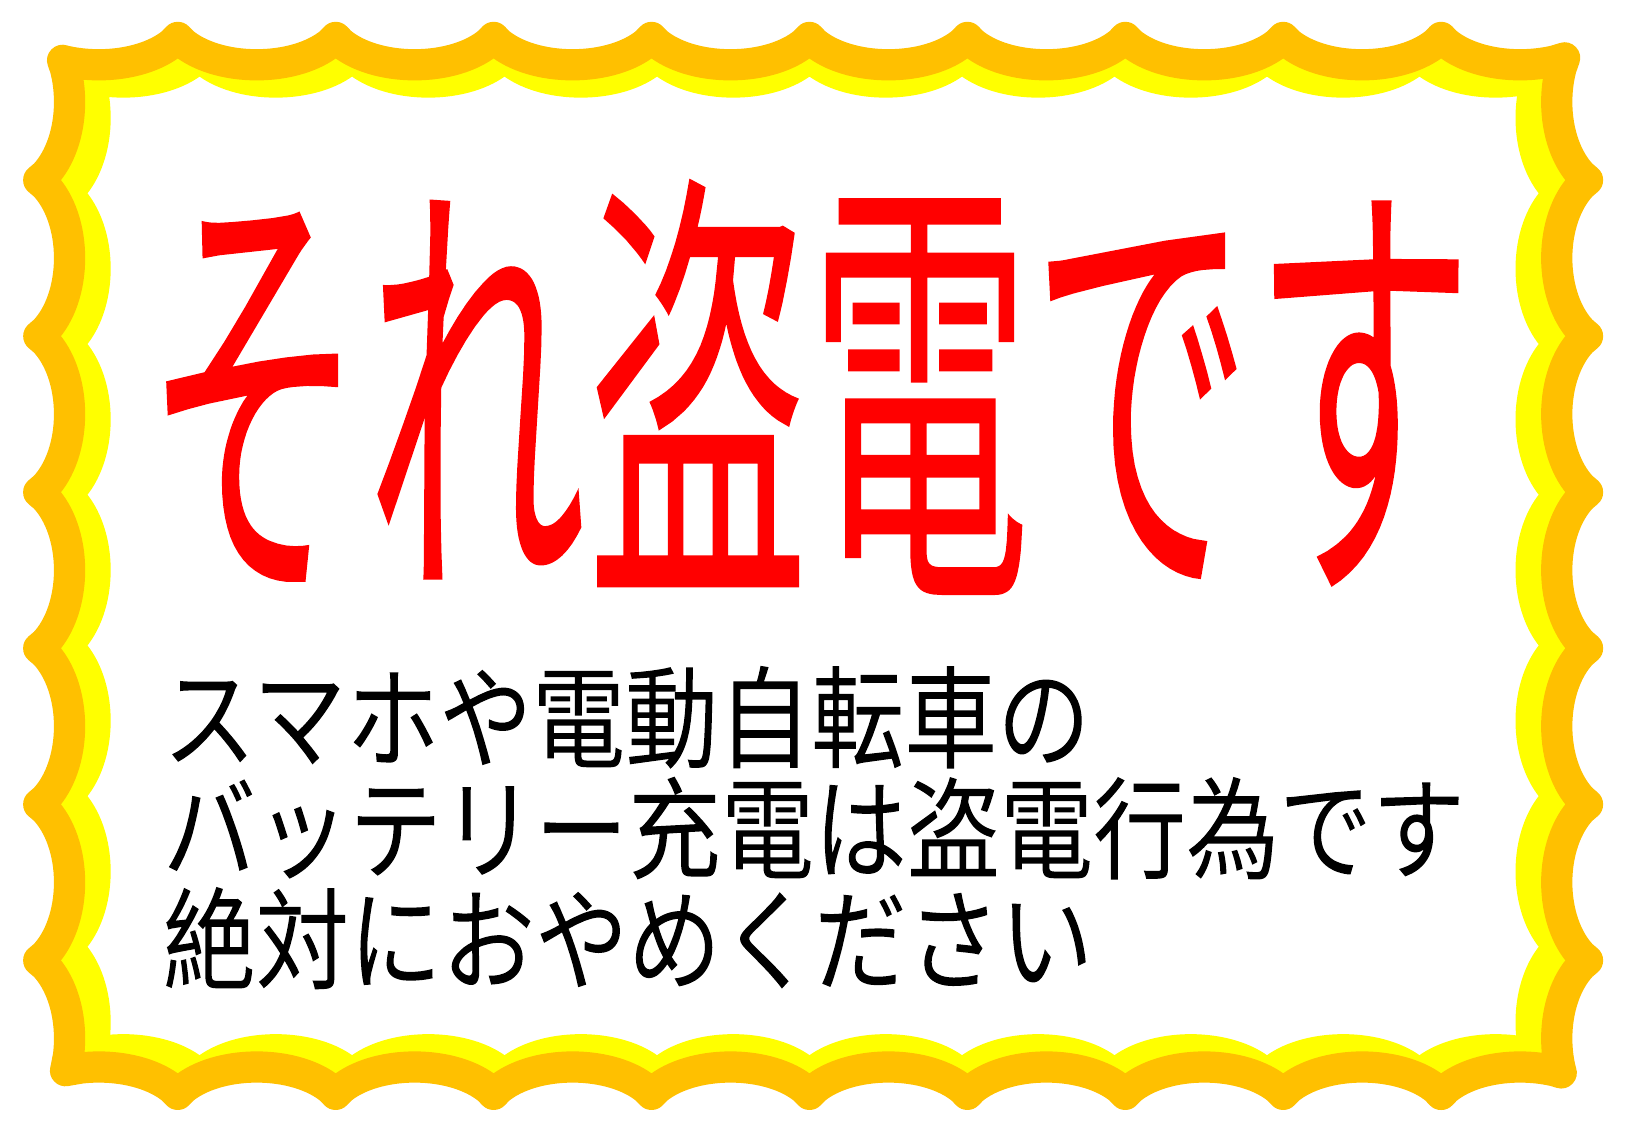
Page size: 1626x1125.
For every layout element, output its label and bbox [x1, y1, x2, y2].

text_box [38, 37, 1588, 1095]
